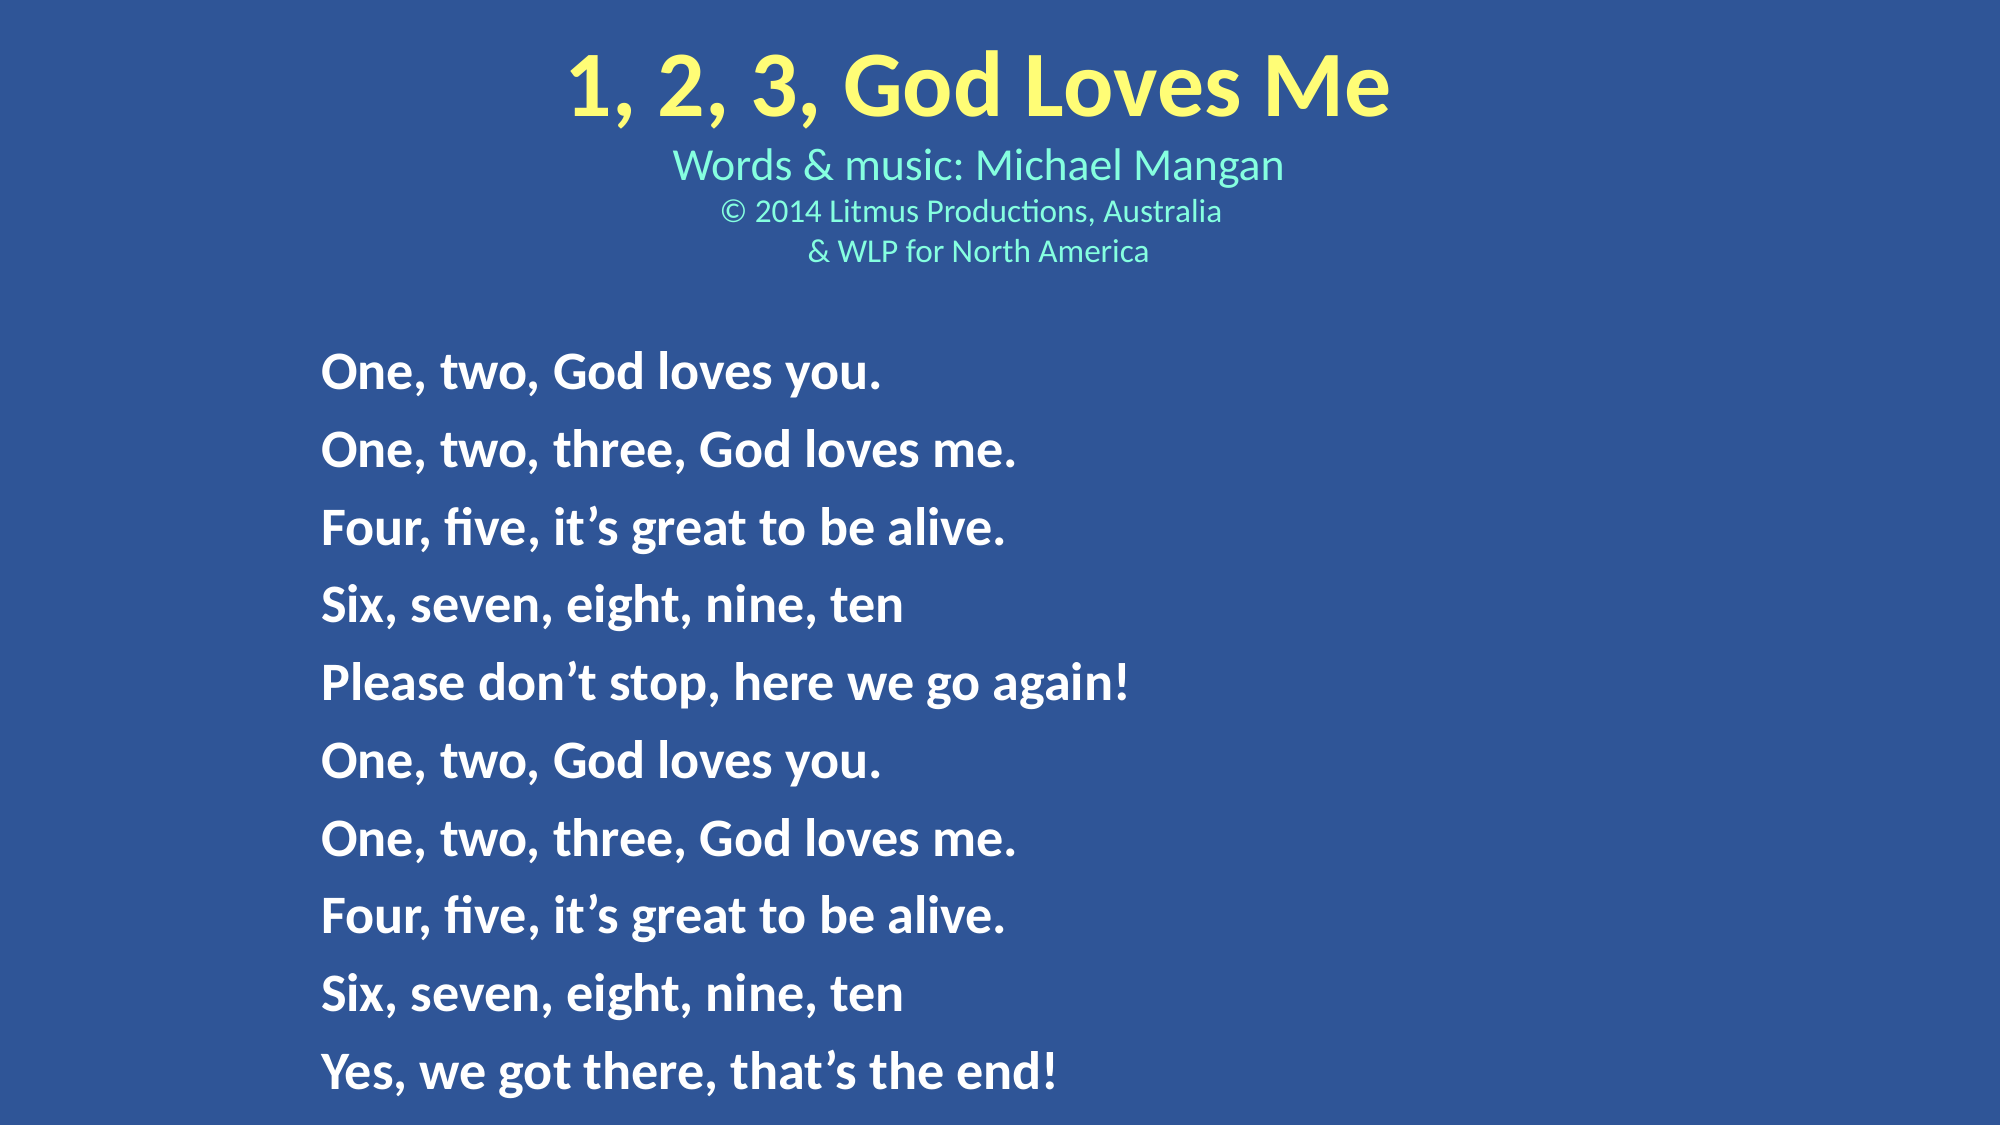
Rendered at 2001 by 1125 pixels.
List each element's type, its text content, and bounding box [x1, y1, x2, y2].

text_box 1, 2, 3, God Loves Me Words & music: Michael Mangan © 2014 Litmus Productions, Australia & WLP for North America [291, 0, 1667, 306]
list One, two, God loves you. One, two, three, God loves me. Four, five, it’s great to be alive. Six, seven, eight, nine, ten Please don’t stop, here we go again! One, two, God loves you. One, two, three, God loves me. Four, five, it’s great to be alive. Six, seven, eight, nine, ten Yes, we got there, that’s the end! [306, 335, 1694, 1113]
